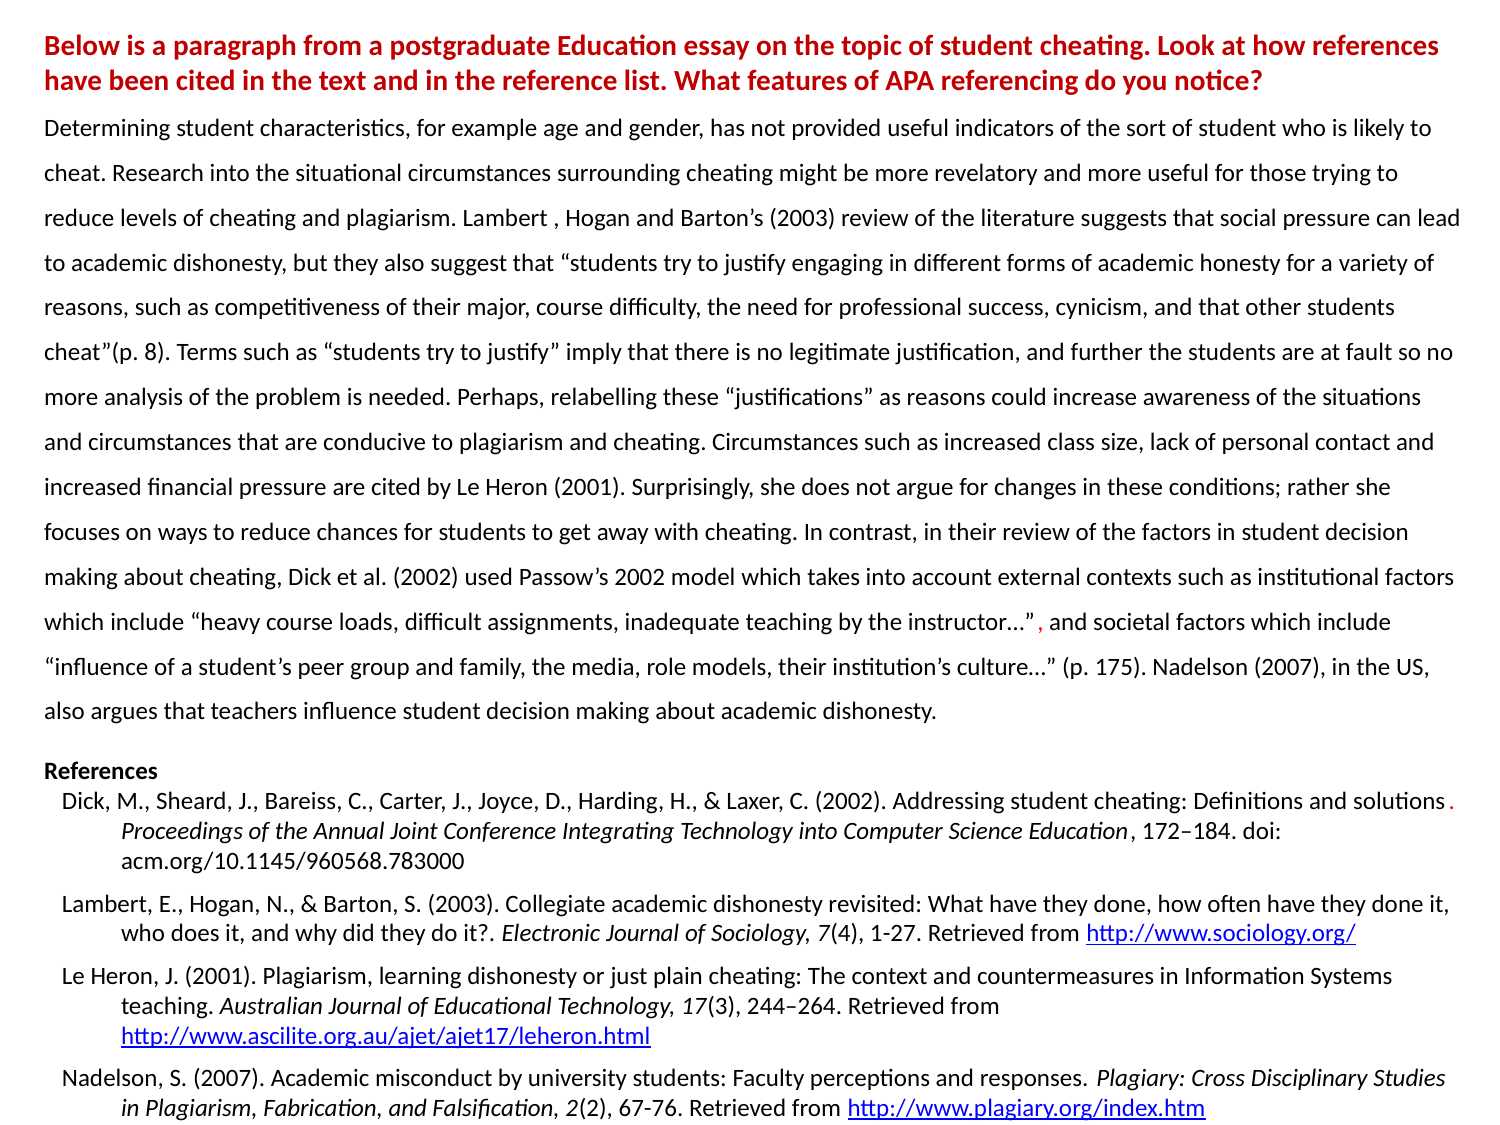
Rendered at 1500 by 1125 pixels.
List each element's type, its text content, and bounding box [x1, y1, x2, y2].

text_box Below is a paragraph from a postgraduate Education essay on the topic of student cheating. Look at how references have been cited in the text and in the reference list. What features of APA referencing do you notice? Determining student characteristics, for example age and gender, has not provided useful indicators of the sort of student who is likely to cheat. Research into the situational circumstances surrounding cheating might be more revelatory and more useful for those trying to reduce levels of cheating and plagiarism. Lambert , Hogan and Barton’s (2003) review of the literature suggests that social pressure can lead to academic dishonesty, but they also suggest that “students try to justify engaging in different forms of academic honesty for a variety of reasons, such as competitiveness of their major, course difficulty, the need for professional success, cynicism, and that other students cheat”(p. 8). Terms such as “students try to justify” imply that there is no legitimate justification, and further the students are at fault so no more analysis of the problem is needed. Perhaps, relabelling these “justifications” as reasons could increase awareness of the situations and circumstances that are conducive to plagiarism and cheating. Circumstances such as increased class size, lack of personal contact and increased financial pressure are cited by Le Heron (2001). Surprisingly, she does not argue for changes in these conditions; rather she focuses on ways to reduce chances for students to get away with cheating. In contrast, in their review of the factors in student decision making about cheating, Dick et al. (2002) used Passow’s 2002 model which takes into account external contexts such as institutional factors which include “heavy course loads, difficult assignments, inadequate teaching by the instructor…”, and societal factors which include “influence of a student’s peer group and family, the media, role models, their institution’s culture…” (p. 175). Nadelson (2007), in the US, also argues that teachers influence student decision making about academic dishonesty. References Dick, M., Sheard, J., Bareiss, C., Carter, J., Joyce, D., Harding, H., & Laxer, C. (2002). Addressing student cheating: Definitions and solutions. Proceedings of the Annual Joint Conference Integrating Technology into Computer Science Education, 172–184. doi: acm.org/10.1145/960568.783000 Lambert, E., Hogan, N., & Barton, S. (2003). Collegiate academic dishonesty revisited: What have they done, how often have they done it, who does it, and why did they do it?. Electronic Journal of Sociology, 7(4), 1-27. Retrieved from http://www.sociology.org/ Le Heron, J. (2001). Plagiarism, learning dishonesty or just plain cheating: The context and countermeasures in Information Systems teaching. Australian Journal of Educational Technology, 17(3), 244–264. Retrieved from http://www.ascilite.org.au/ajet/ajet17/leheron.html Nadelson, S. (2007). Academic misconduct by university students: Faculty perceptions and responses. Plagiary: Cross Disciplinary Studies in Plagiarism, Fabrication, and Falsification, 2(2), 67-76. Retrieved from http://www.plagiary.org/index.htm [29, 19, 1483, 1125]
